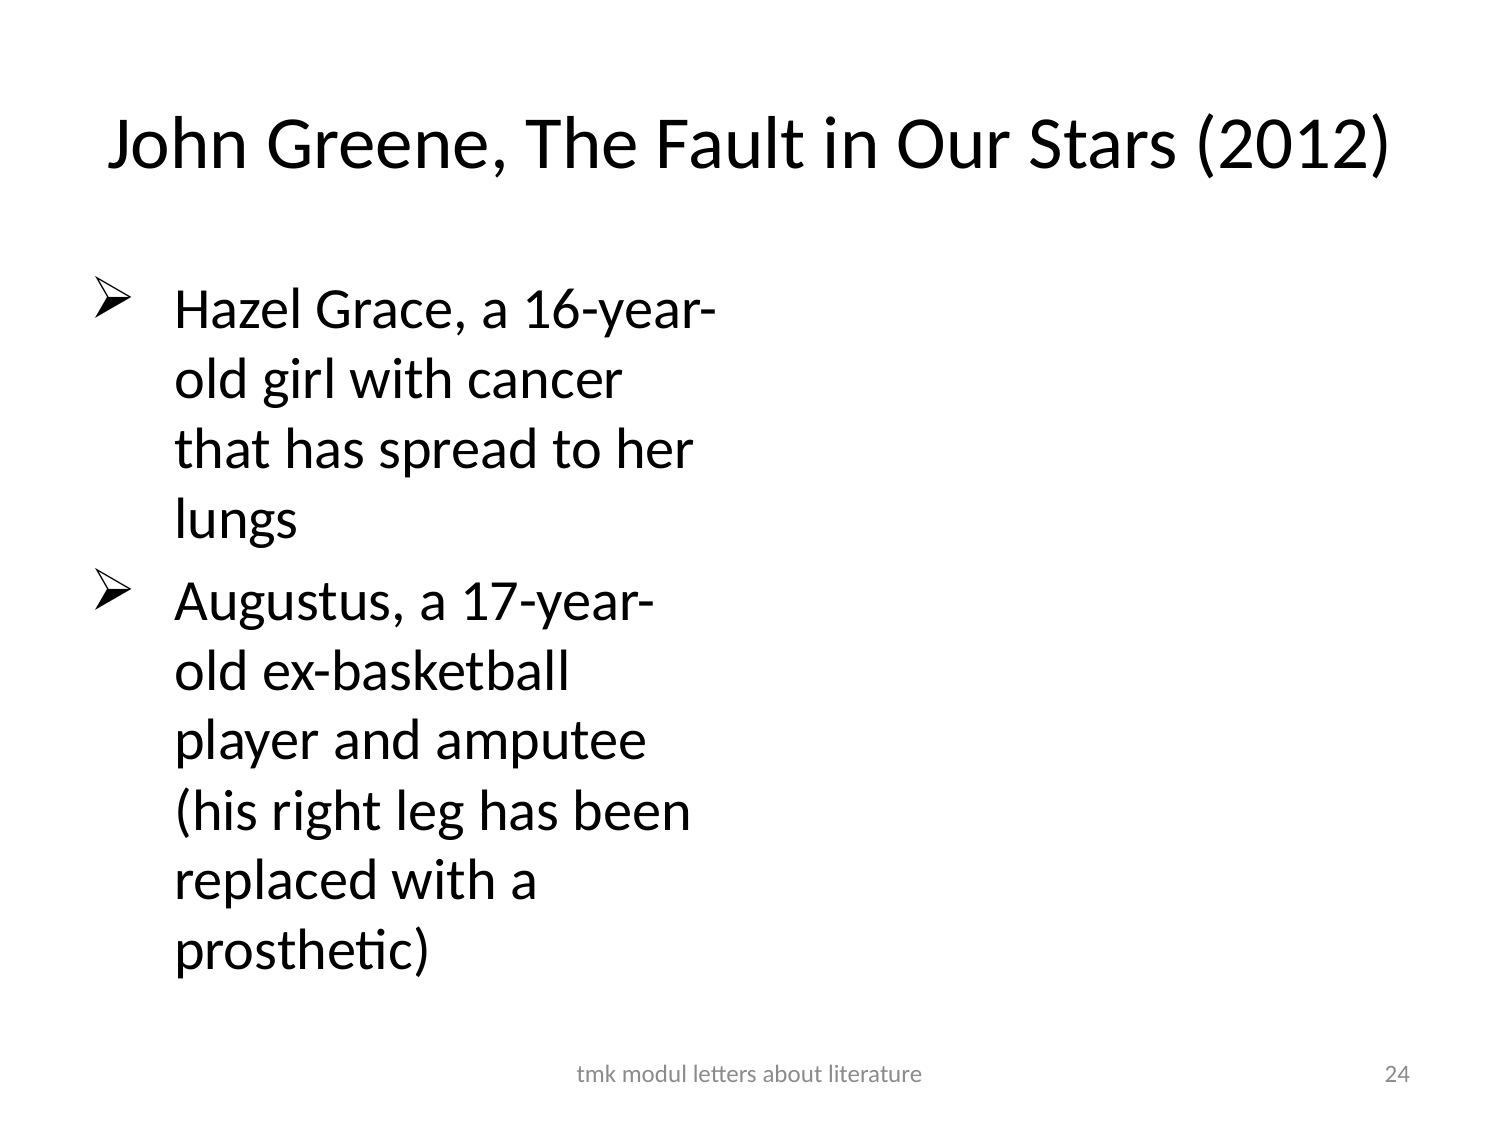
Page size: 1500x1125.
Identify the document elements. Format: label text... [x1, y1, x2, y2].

footer tmk modul letters about literature [512, 1042, 988, 1103]
list Hazel Grace, a 16-year-old girl with cancer that has spread to her lungs Augustus, a 17-year-old ex-basketball player and amputee (his right leg has been replaced with a prosthetic) [75, 262, 738, 1005]
title John Greene, The Fault in Our Stars (2012) [75, 45, 1425, 233]
slide_number 24 [1074, 1042, 1425, 1103]
